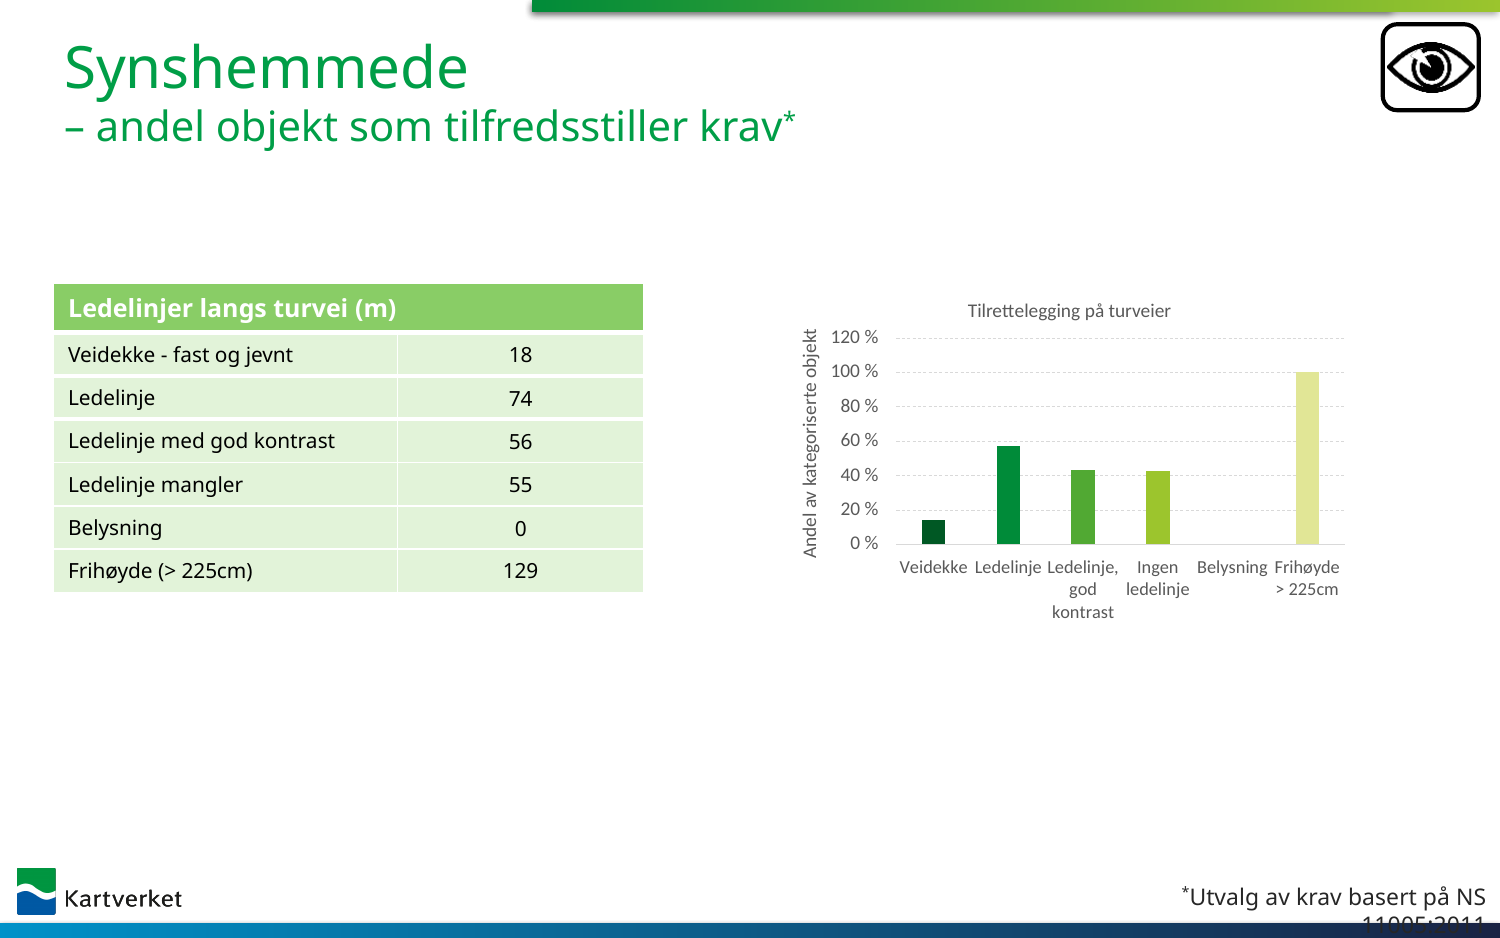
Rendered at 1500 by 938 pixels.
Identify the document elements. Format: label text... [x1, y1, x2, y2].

table_cell Ledelinje [54, 378, 397, 417]
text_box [1382, 24, 1480, 111]
table_cell Frihøyde (> 225cm) [54, 550, 397, 592]
table_header Ledelinjer langs turvei (m) [54, 284, 643, 330]
table_cell 0 [398, 507, 643, 548]
table_cell 18 [398, 335, 643, 374]
table_cell Ledelinje med god kontrast [54, 421, 397, 462]
text_box *Utvalg av krav basert på NS 11005:2011 [1068, 873, 1500, 938]
table_cell Veidekke - fast og jevnt [54, 335, 397, 374]
picture [791, 291, 1348, 630]
table_cell Belysning [54, 507, 397, 548]
table_cell 129 [398, 550, 643, 592]
table_cell 74 [398, 378, 643, 417]
text_box Synshemmede – andel objekt som tilfredsstiller krav* [49, 24, 1431, 158]
table_cell 55 [398, 463, 643, 505]
table_cell Ledelinje mangler [54, 463, 397, 505]
table_cell 56 [398, 421, 643, 462]
